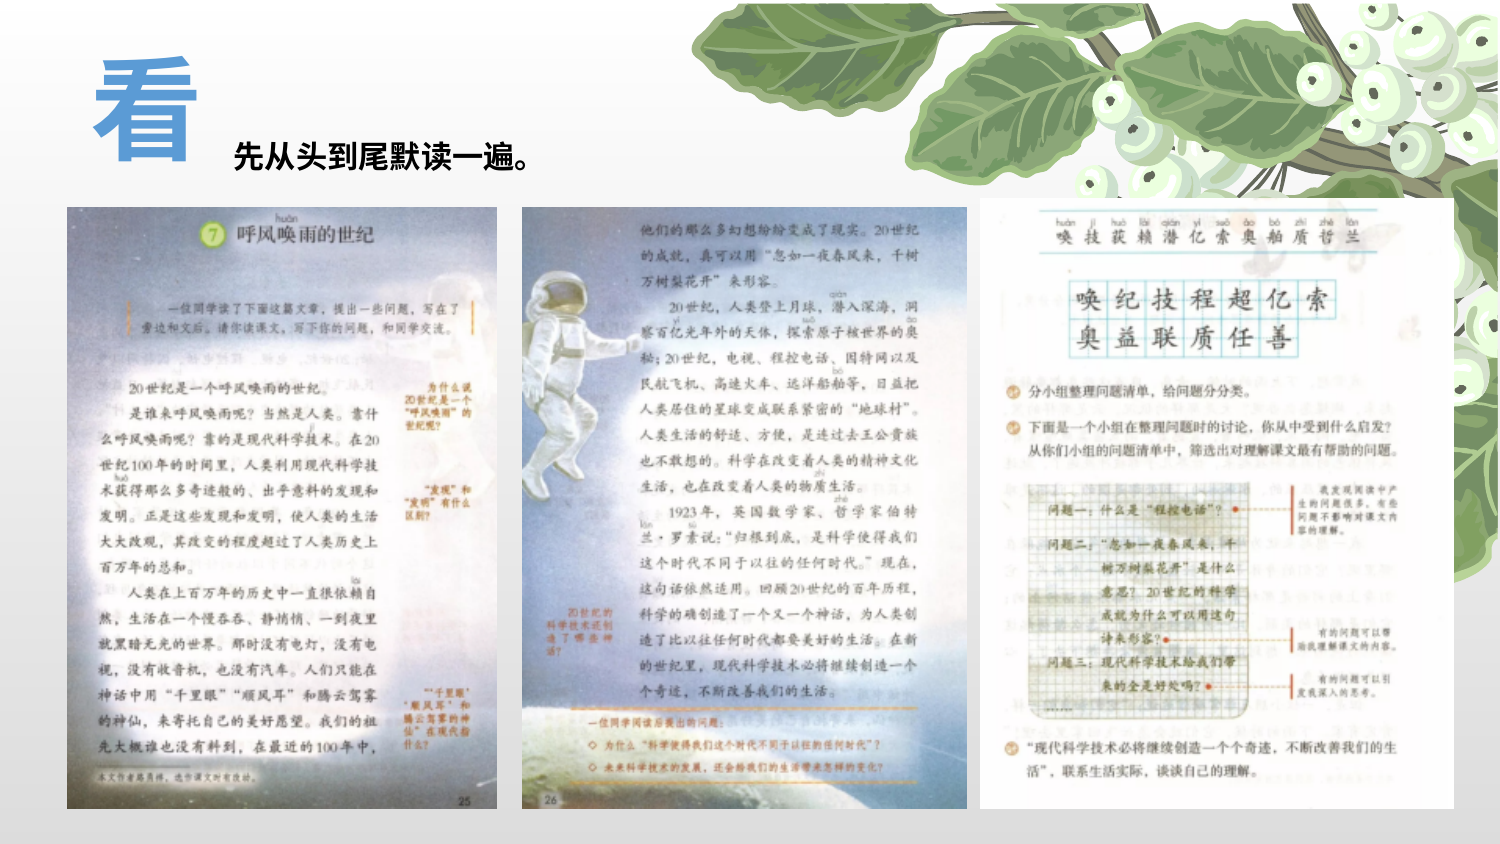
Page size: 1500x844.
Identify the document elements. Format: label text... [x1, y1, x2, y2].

picture [522, 2, 1499, 809]
text_box 先从头到尾默读一遍。 [222, 131, 690, 181]
picture [67, 207, 497, 809]
text_box 看 [78, 33, 214, 180]
